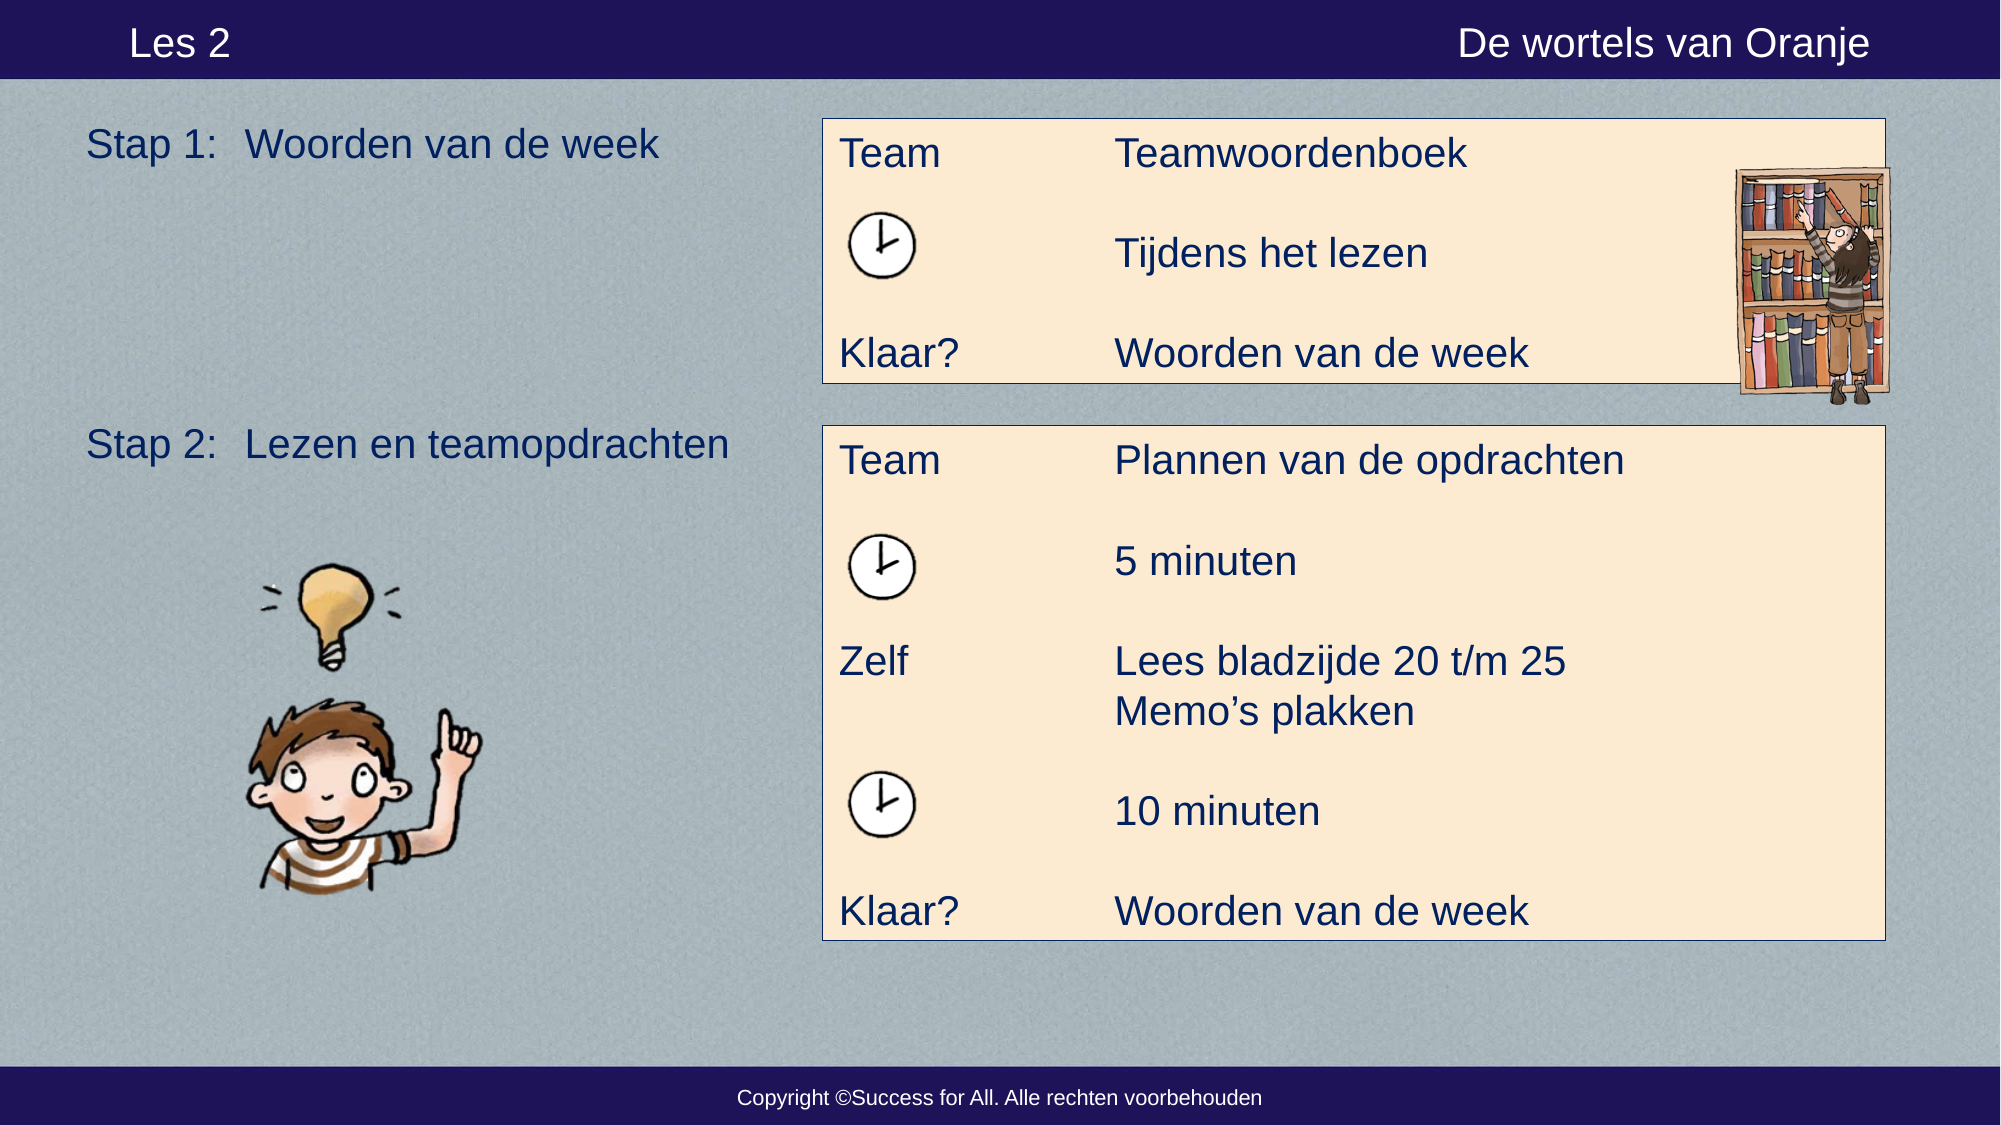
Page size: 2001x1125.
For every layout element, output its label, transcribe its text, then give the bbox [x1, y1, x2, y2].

text_box Team Plannen van de opdrachten 5 minuten Zelf Lees bladzijde 20 t/m 25 Memo’s plakken 10 minuten Klaar? Woorden van de week [822, 425, 1886, 941]
text_box Les 2 [114, 8, 354, 73]
picture [0, 0, 2001, 1125]
text_box De wortels van Oranje [999, 8, 1886, 73]
text_box Stap 1: Woorden van de week Stap 2: Lezen en teamopdrachten [71, 109, 864, 525]
text_box Team Teamwoordenboek Tijdens het lezen Klaar? Woorden van de week [822, 118, 1886, 384]
text_box Copyright ©Success for All. Alle rechten voorbehouden [0, 1076, 2000, 1125]
